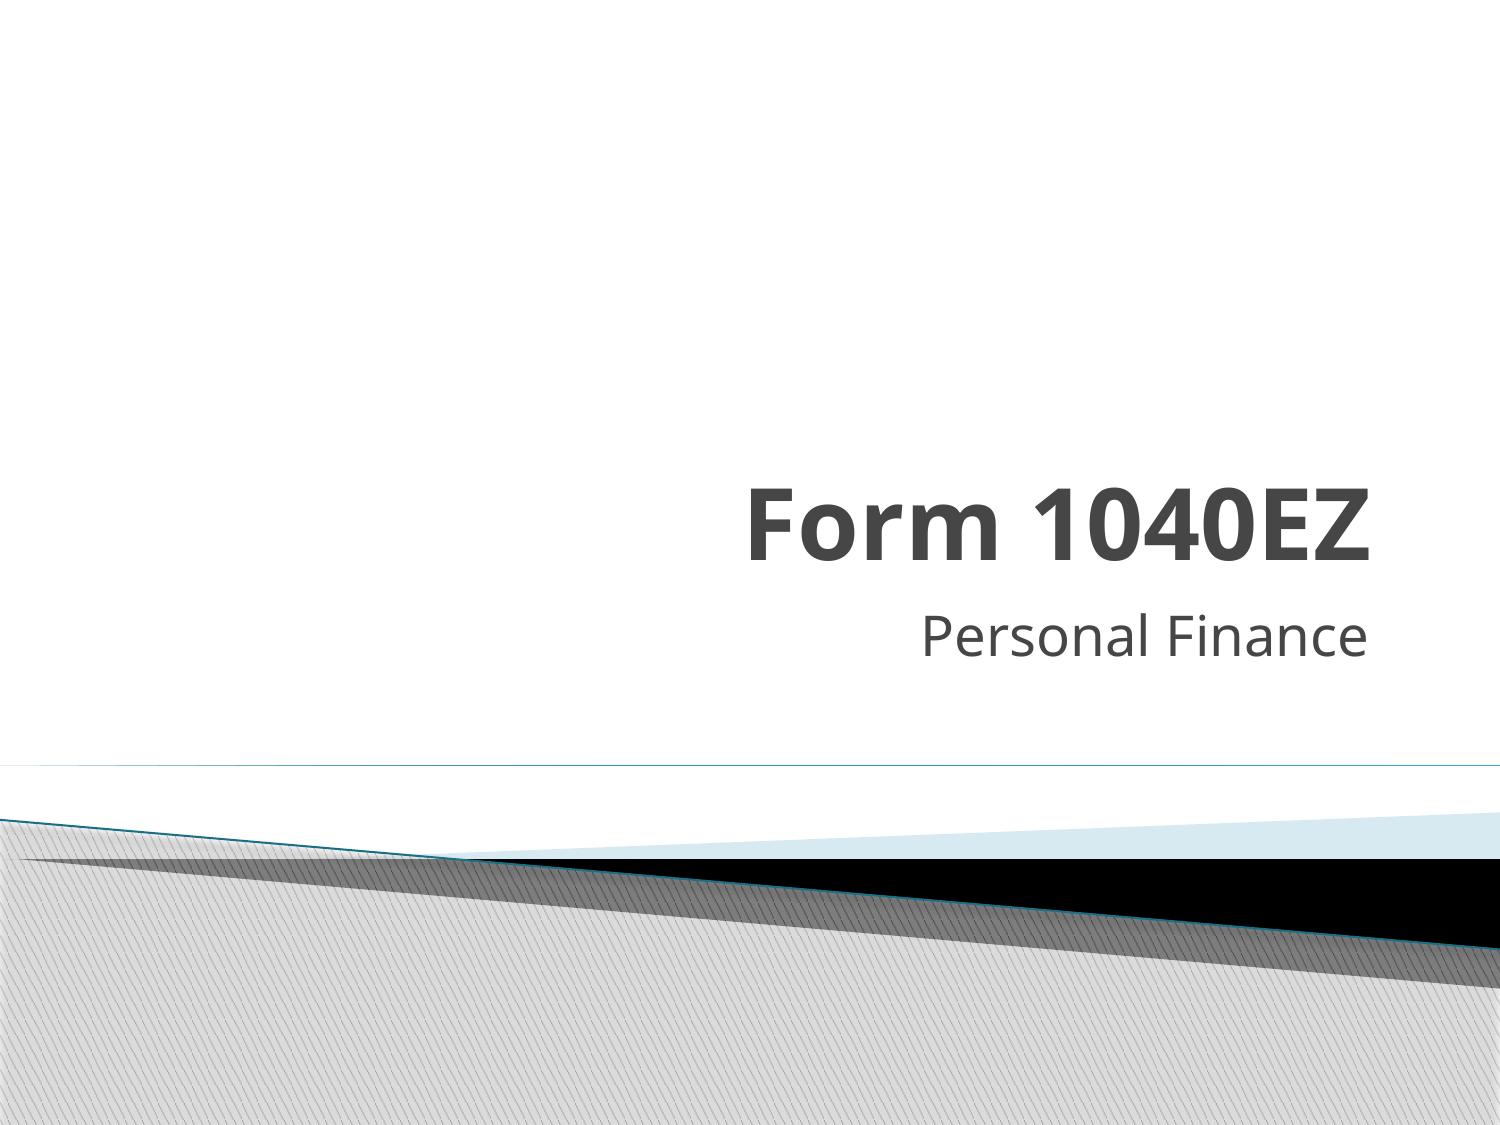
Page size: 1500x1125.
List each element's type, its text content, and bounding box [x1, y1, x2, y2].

subtitle Personal Finance [112, 592, 1388, 790]
title Form 1040EZ [112, 287, 1388, 588]
picture [5, 859, 1500, 989]
